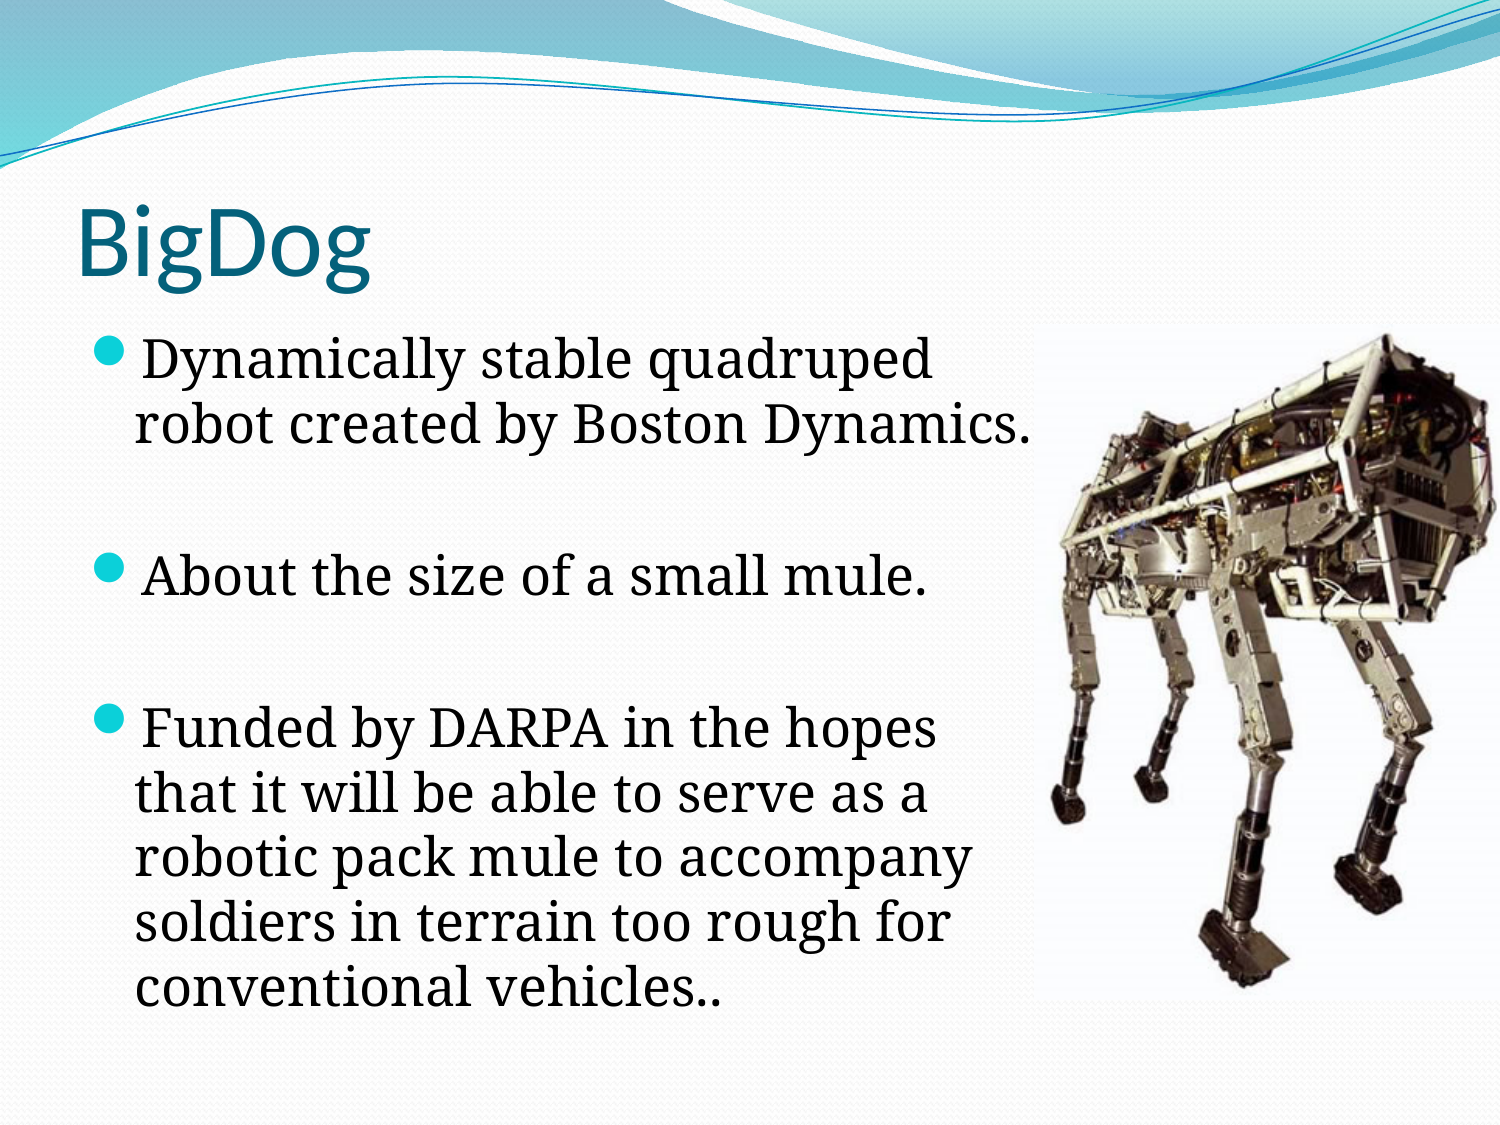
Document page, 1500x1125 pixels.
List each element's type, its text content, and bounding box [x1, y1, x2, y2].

picture [1034, 324, 1500, 1001]
title BigDog [75, 115, 1425, 303]
list Dynamically stable quadruped robot created by Boston Dynamics. About the size of a small mule. Funded by DARPA in the hopes that it will be able to serve as a robotic pack mule to accompany soldiers in terrain too rough for conventional vehicles.. [75, 317, 1050, 1038]
